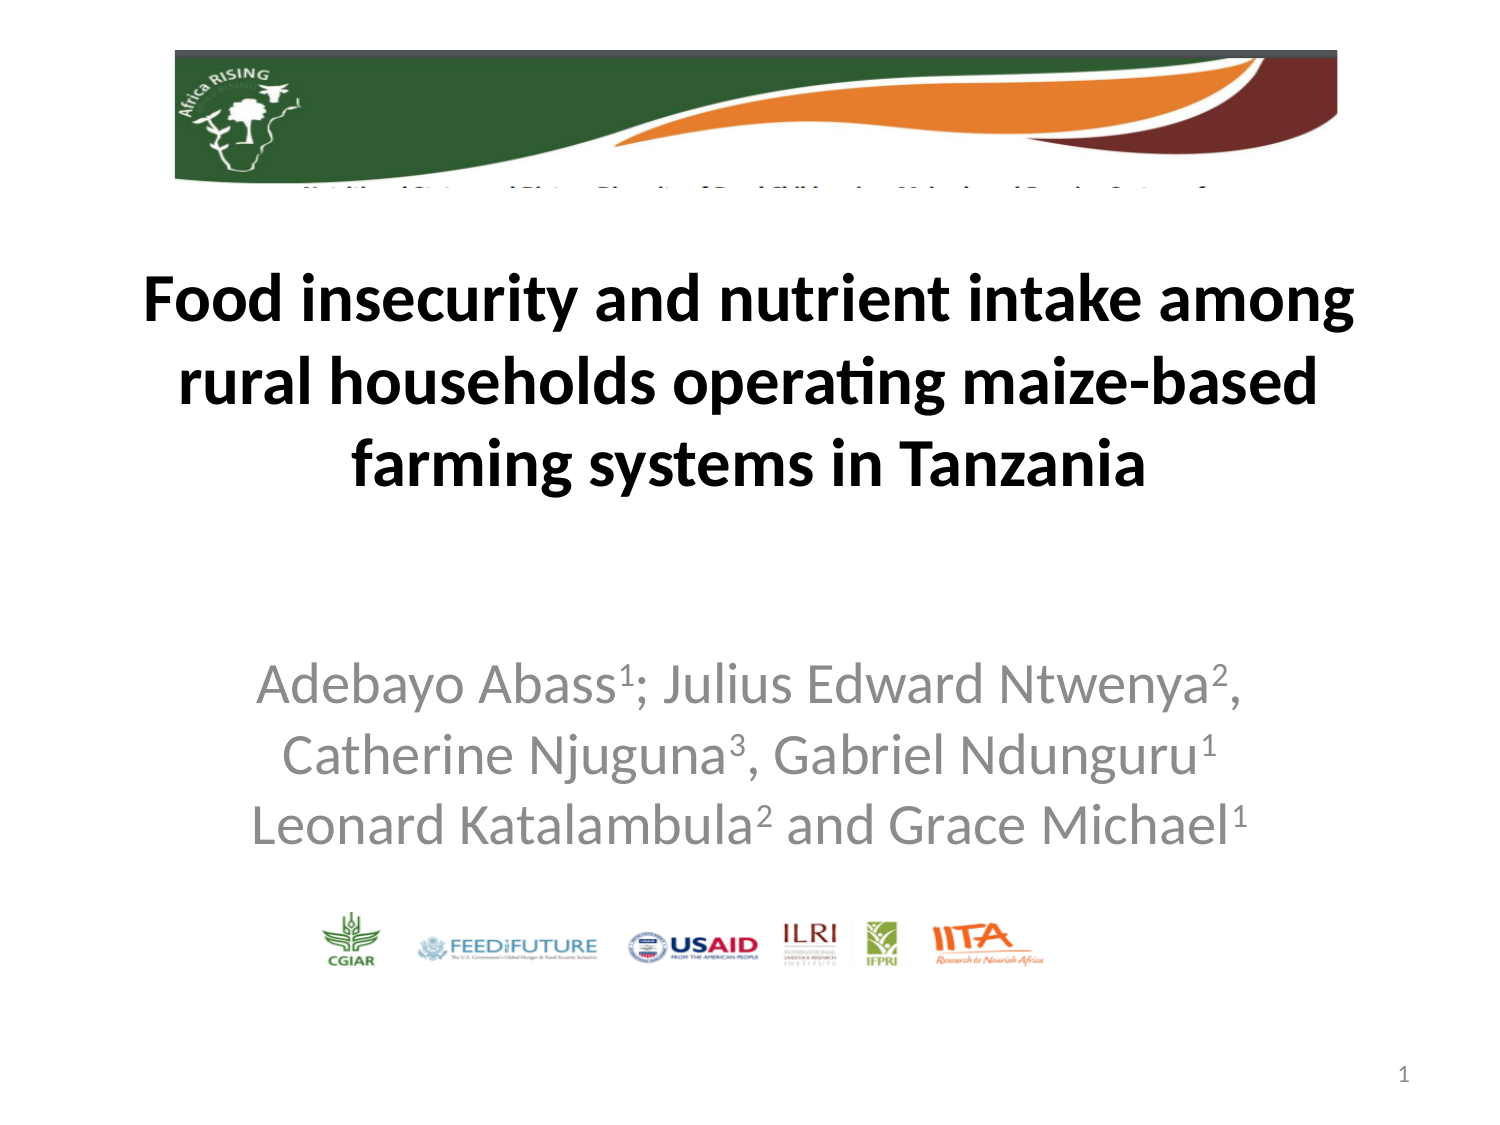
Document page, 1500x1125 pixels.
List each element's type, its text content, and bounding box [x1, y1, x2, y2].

picture [312, 912, 1176, 988]
slide_number 1 [1074, 1042, 1425, 1103]
subtitle Adebayo Abass1; Julius Edward Ntwenya2, Catherine Njuguna3, Gabriel Ndunguru1 Leonard Katalambula2 and Grace Michael1 [225, 637, 1275, 925]
title Food insecurity and nutrient intake among rural households operating maize-based farming systems in Tanzania [112, 162, 1388, 591]
picture [174, 49, 1338, 188]
